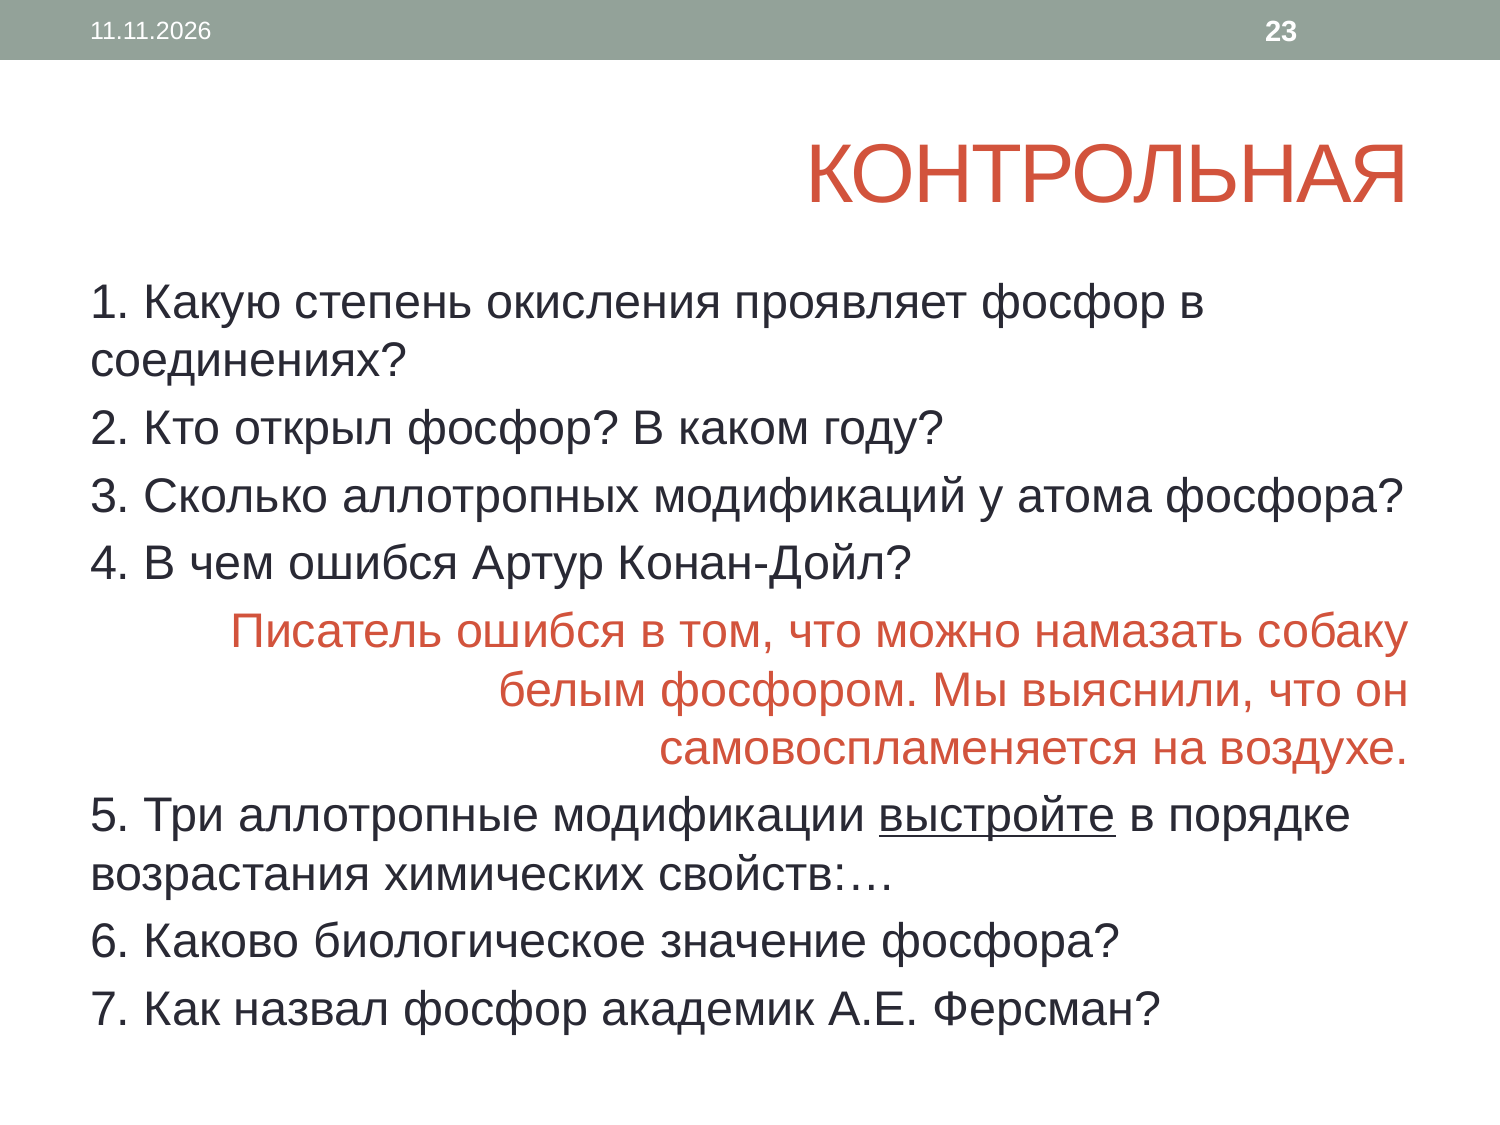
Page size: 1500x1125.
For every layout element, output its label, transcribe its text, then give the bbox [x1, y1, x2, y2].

list 1. Какую степень окисления проявляет фосфор в соединениях? 2. Кто открыл фосфор? В каком году? 3. Сколько аллотропных модификаций у атома фосфора? 4. В чем ошибся Артур Конан-Дойл? Писатель ошибся в том, что можно намазать собаку белым фосфором. Мы выяснили, что он самовоспламеняется на воздухе. 5. Три аллотропные модификации выстройте в порядке возрастания химических свойств:… 6. Каково биологическое значение фосфора? 7. Как назвал фосфор академик А.Е. Ферсман? [75, 262, 1425, 1063]
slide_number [75, 3, 550, 57]
slide_number 23 [1250, 3, 1425, 57]
title КОНТРОЛЬНАЯ [75, 87, 1425, 250]
